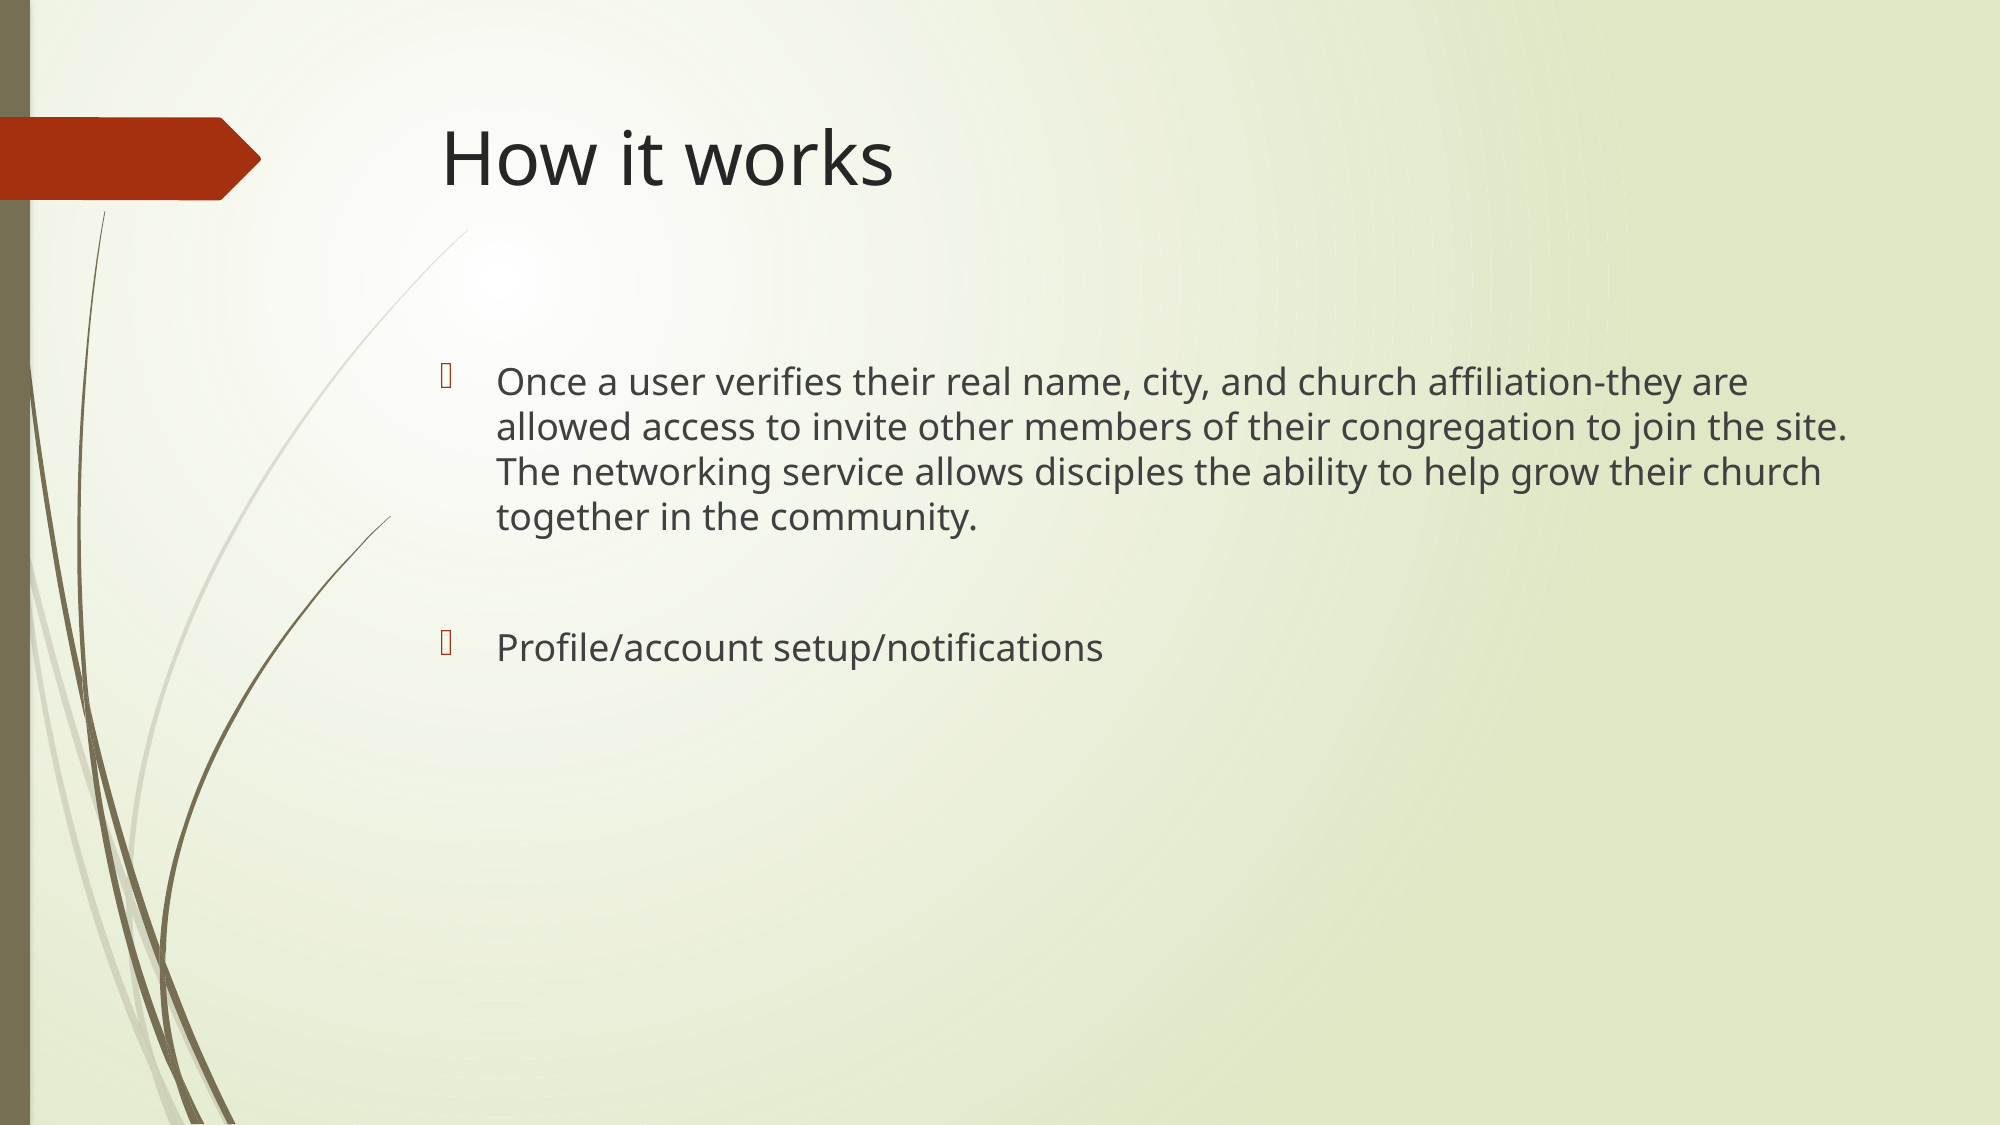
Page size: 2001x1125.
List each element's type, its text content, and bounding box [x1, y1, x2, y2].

title How it works [425, 102, 1888, 313]
list Once a user verifies their real name, city, and church affiliation-they are allowed access to invite other members of their congregation to join the site. The networking service allows disciples the ability to help grow their church together in the community. Profile/account setup/notifications [424, 350, 1888, 970]
